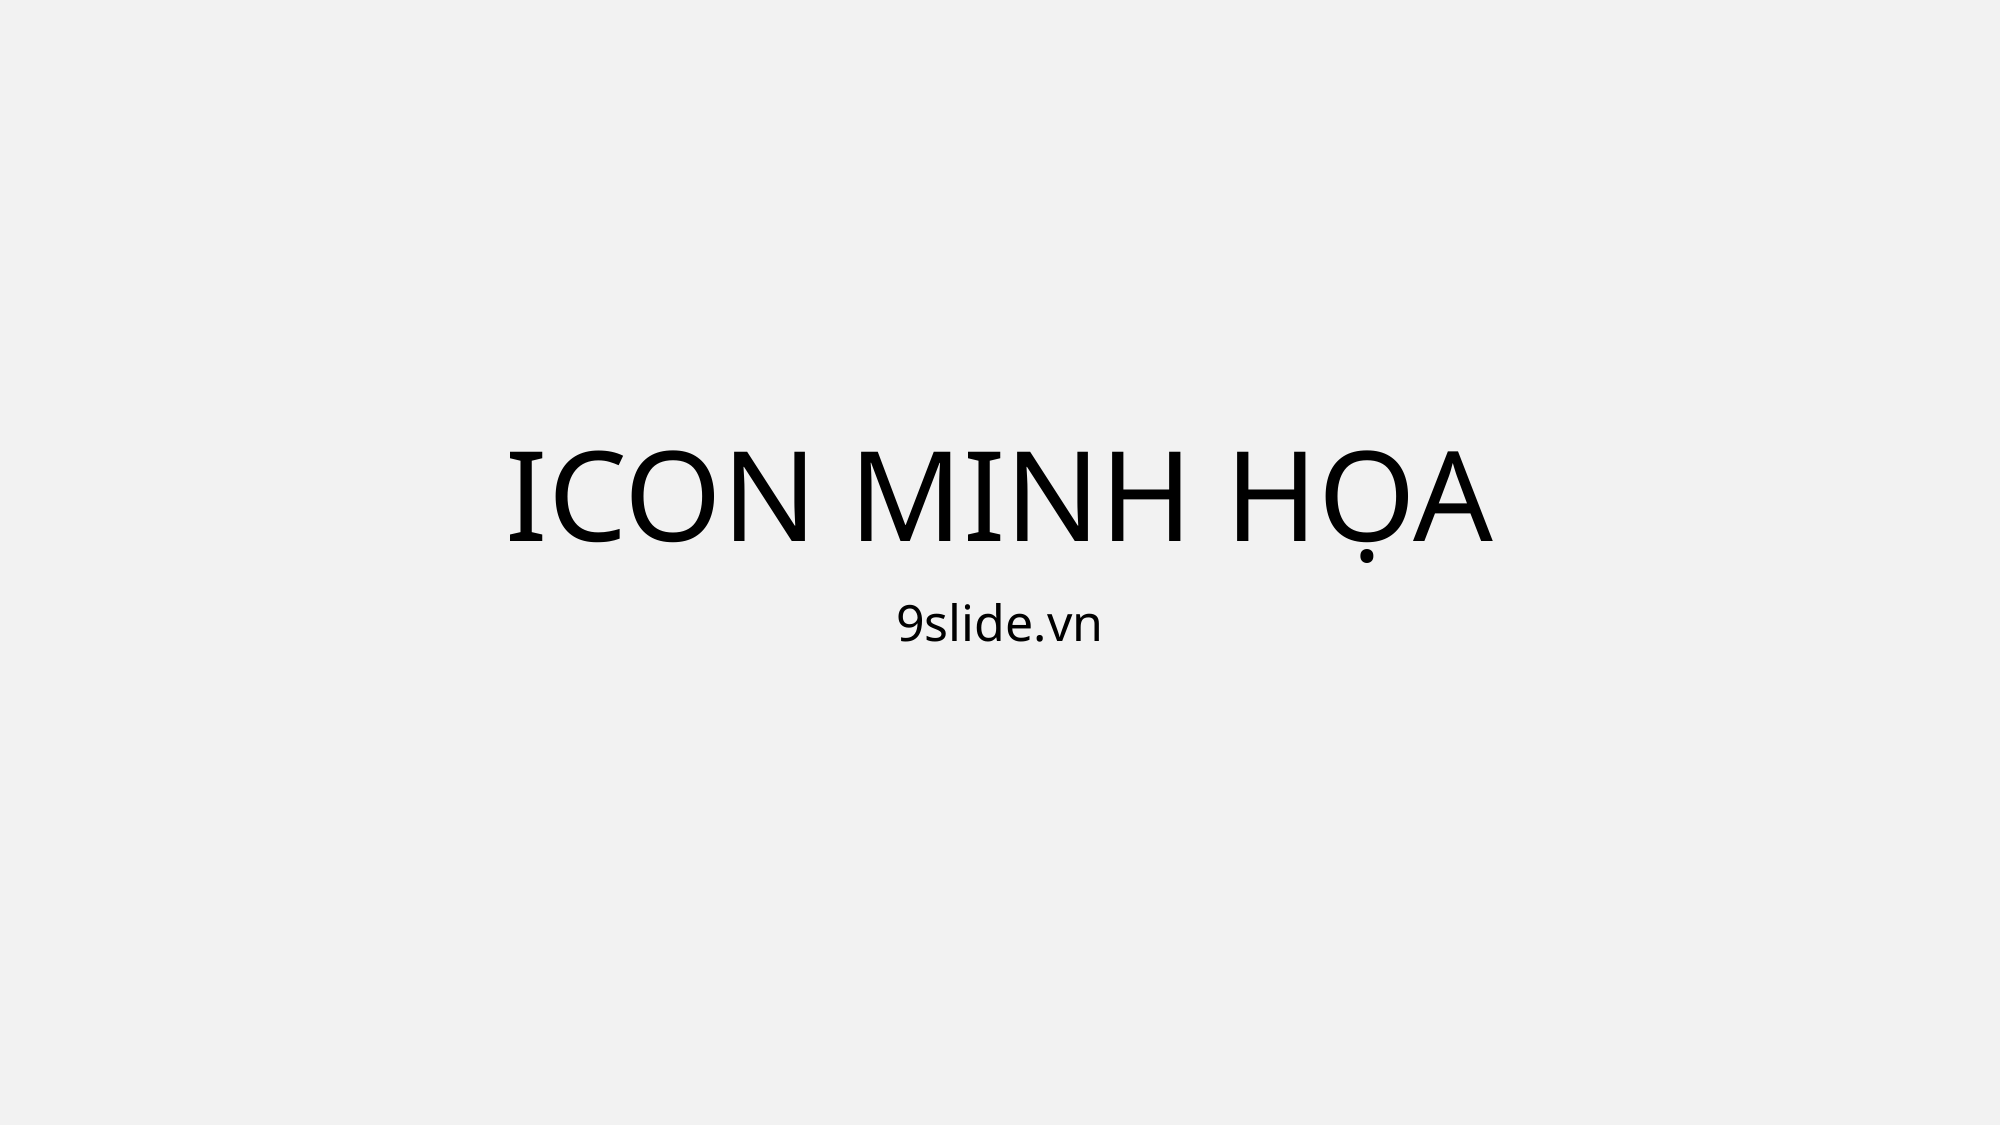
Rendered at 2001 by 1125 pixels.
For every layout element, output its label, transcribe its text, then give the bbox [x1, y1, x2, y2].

title ICON MINH HỌA [249, 184, 1750, 576]
subtitle 9slide.vn [249, 590, 1750, 863]
